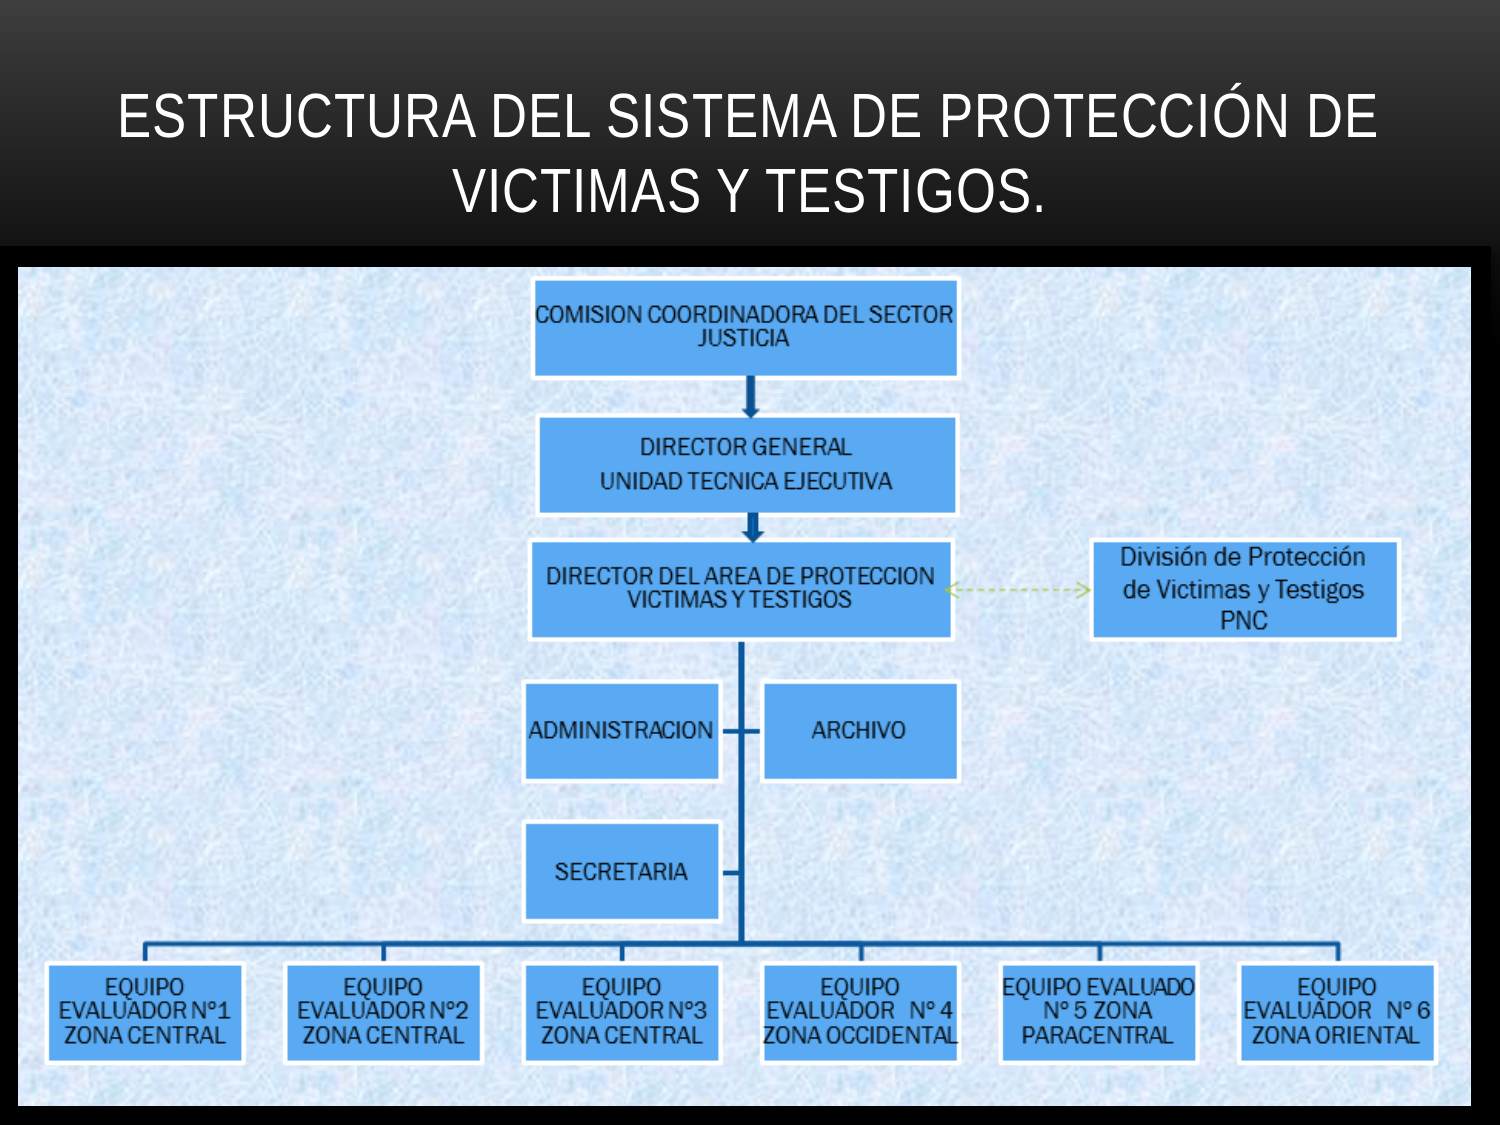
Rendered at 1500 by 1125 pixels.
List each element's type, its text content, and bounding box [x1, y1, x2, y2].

picture [0, 0, 1500, 1125]
picture [17, 266, 1471, 1107]
title Estructura del sistema de protección de victimas y testigos. [99, 45, 1400, 233]
